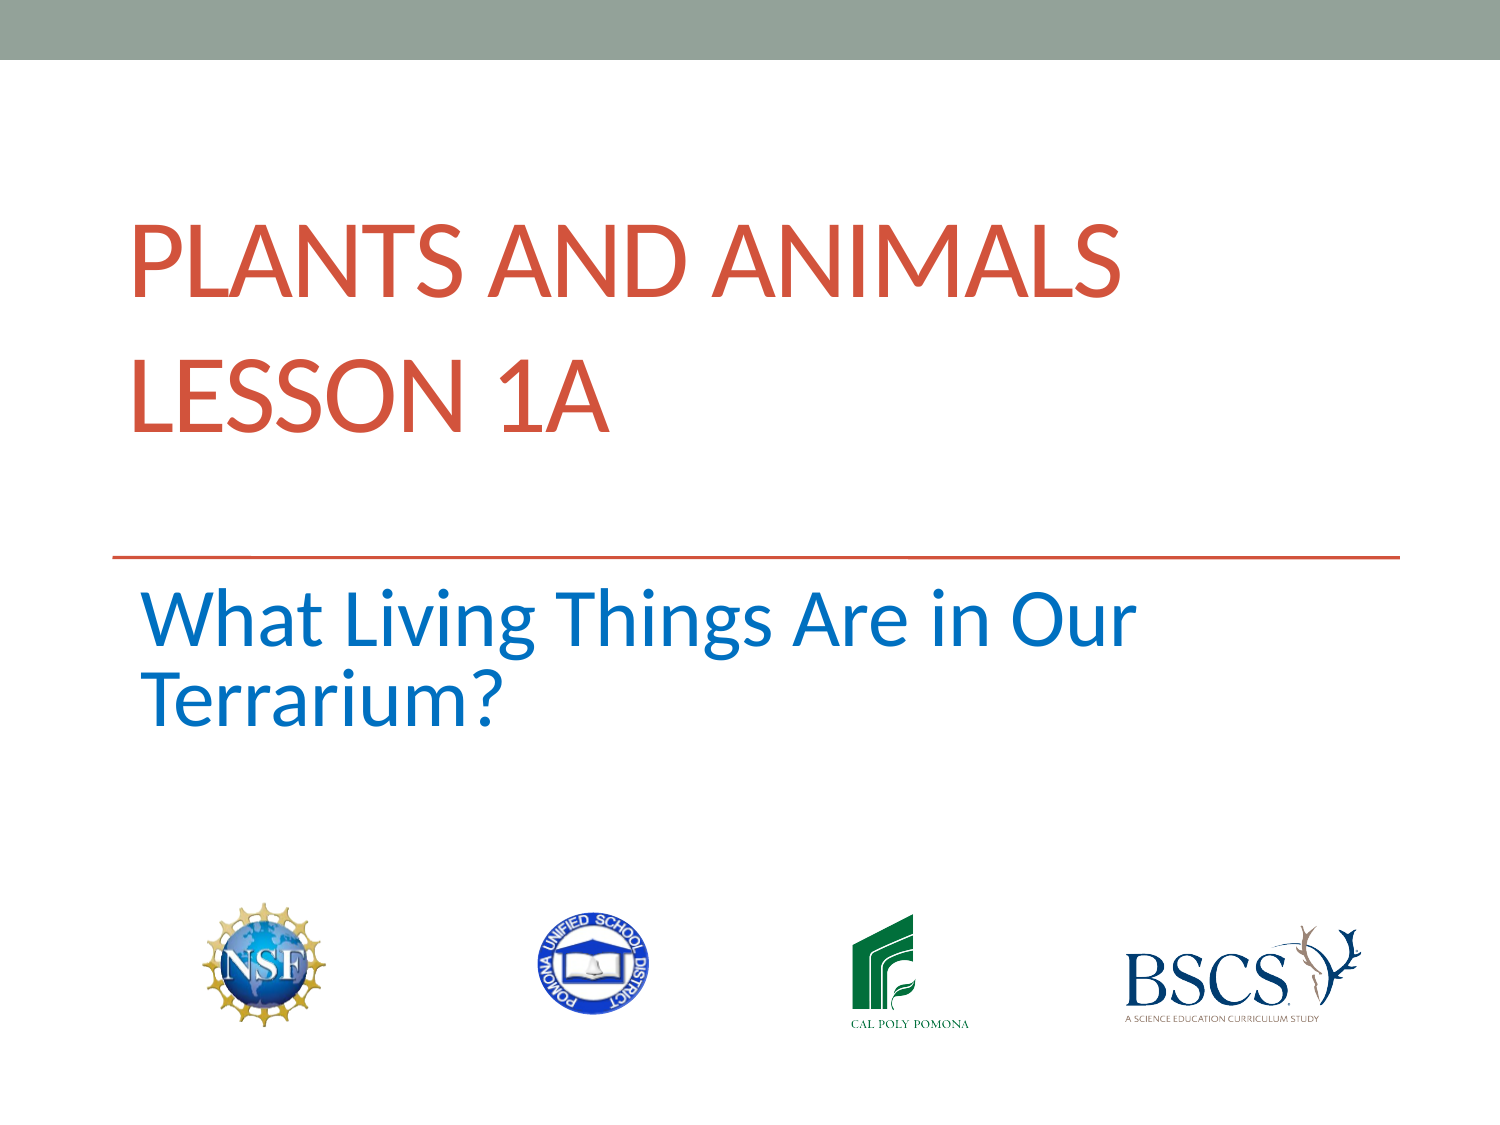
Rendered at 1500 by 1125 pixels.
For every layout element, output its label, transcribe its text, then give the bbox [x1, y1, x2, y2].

subtitle What Living Things Are in Our Terrarium? [125, 575, 1400, 875]
picture [849, 912, 971, 1030]
title Plants and Animals Lesson 1a [112, 174, 1400, 463]
picture [537, 912, 650, 1015]
picture [199, 899, 330, 1030]
picture [1124, 924, 1362, 1022]
